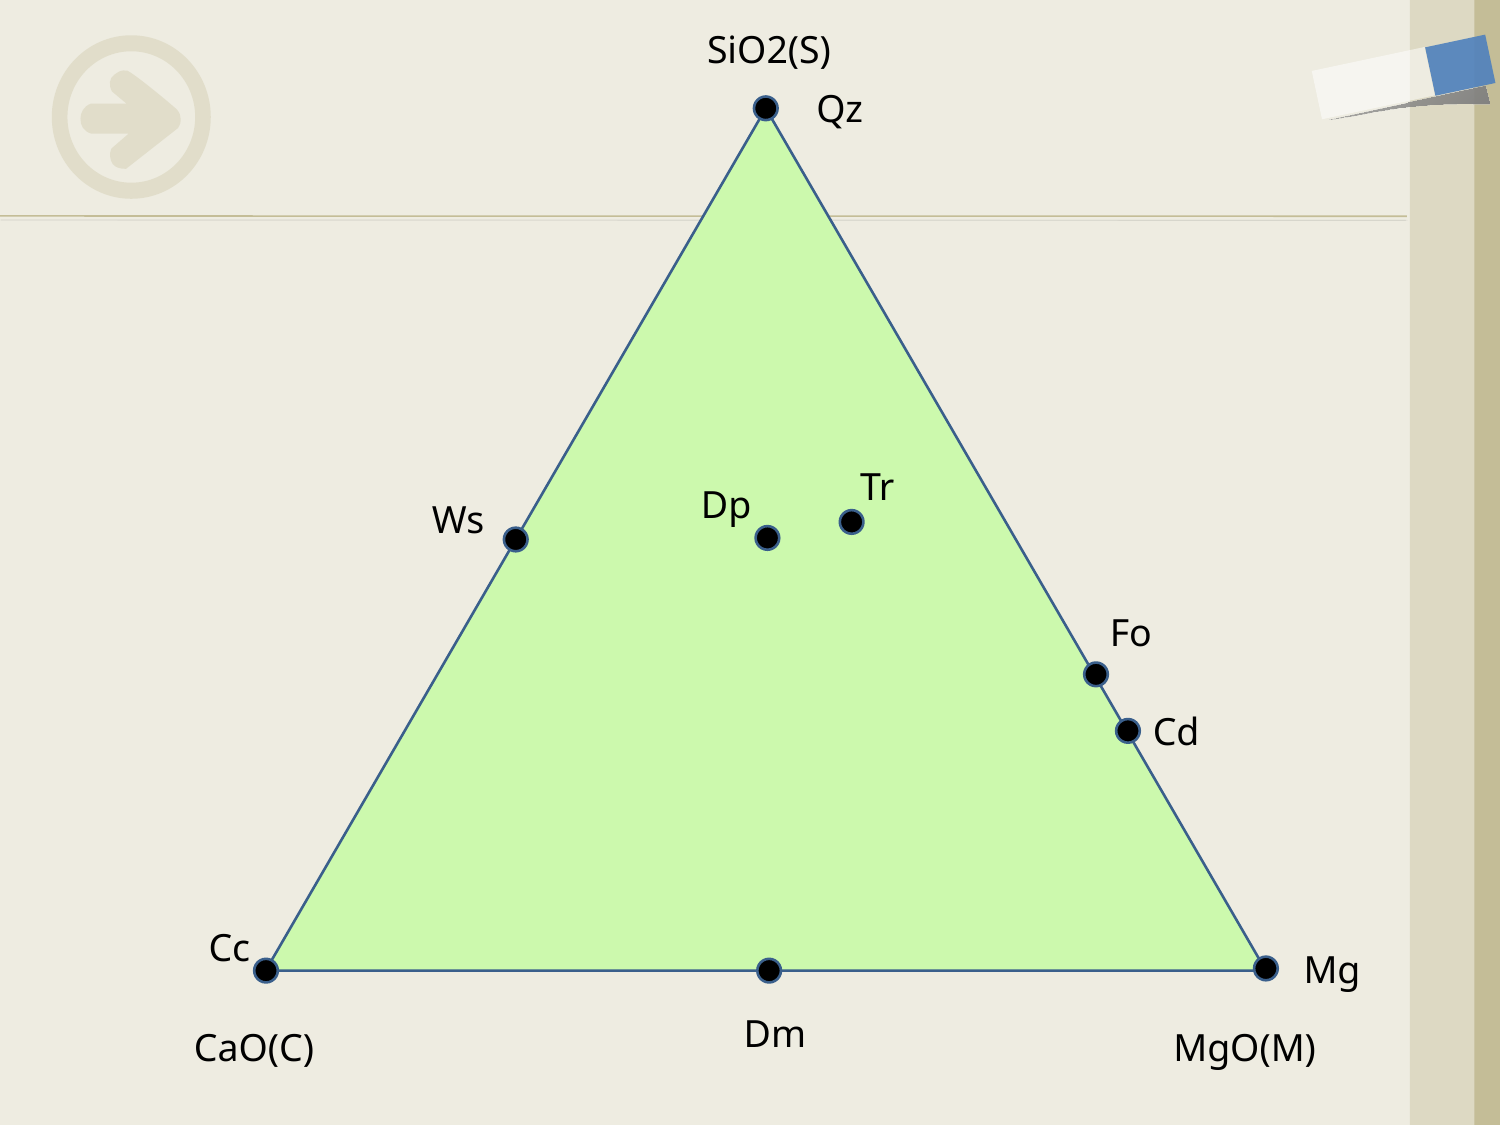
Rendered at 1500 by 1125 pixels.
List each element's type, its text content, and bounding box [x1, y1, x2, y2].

text_box Cd [1138, 700, 1215, 761]
text_box [1082, 661, 1110, 688]
text_box Cc [193, 916, 266, 977]
text_box CaO(C) [179, 1016, 329, 1077]
text_box [838, 510, 865, 536]
text_box [254, 957, 280, 984]
text_box [752, 95, 779, 122]
text_box Qz [801, 78, 879, 138]
text_box Dp [686, 473, 767, 533]
text_box Mg [1288, 938, 1376, 998]
text_box [1114, 717, 1138, 744]
text_box [1252, 955, 1280, 982]
text_box Ws [417, 489, 500, 549]
text_box SiO2(S) [692, 19, 846, 79]
text_box Dm [728, 1002, 821, 1063]
text_box Tr [845, 455, 910, 515]
text_box MgO(M) [1158, 1016, 1331, 1077]
text_box [756, 957, 783, 984]
text_box [754, 524, 781, 552]
text_box [271, 119, 1259, 972]
text_box [502, 526, 529, 553]
text_box Fo [1095, 601, 1167, 662]
